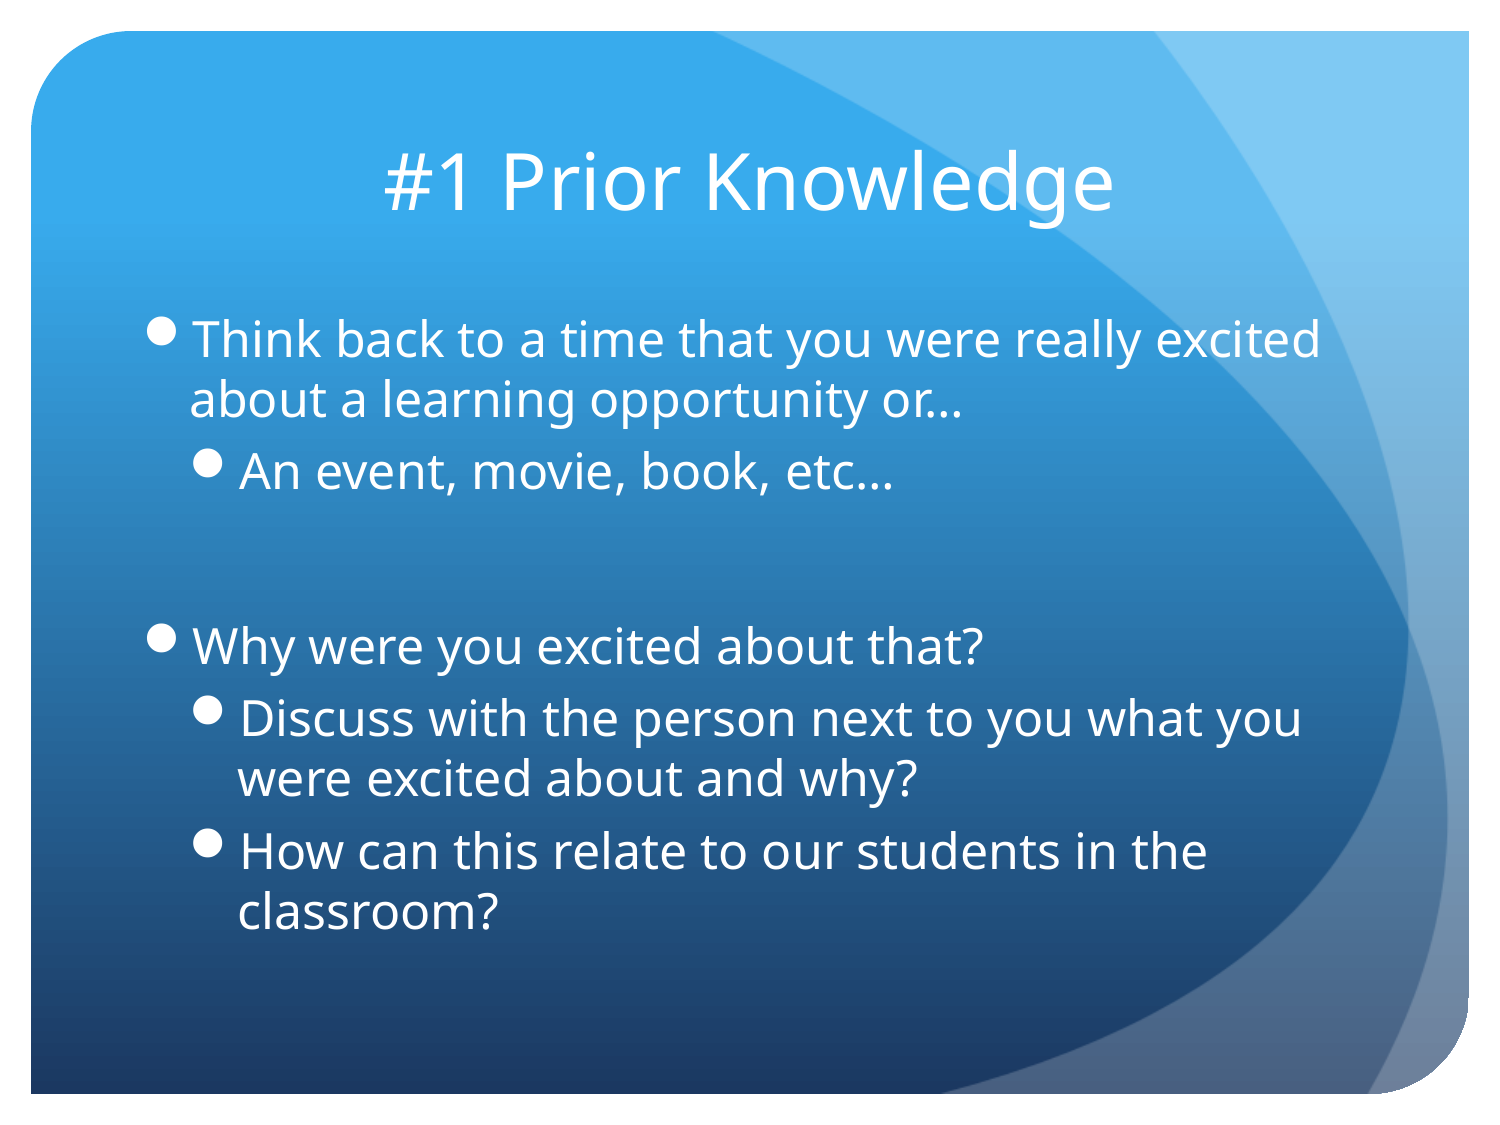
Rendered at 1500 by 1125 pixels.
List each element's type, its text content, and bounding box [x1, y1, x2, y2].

picture [24, 30, 1473, 1094]
title #1 Prior Knowledge [127, 62, 1372, 234]
list Think back to a time that you were really excited about a learning opportunity or… An event, movie, book, etc… Why were you excited about that? Discuss with the person next to you what you were excited about and why? How can this relate to our students in the classroom? [127, 299, 1372, 991]
